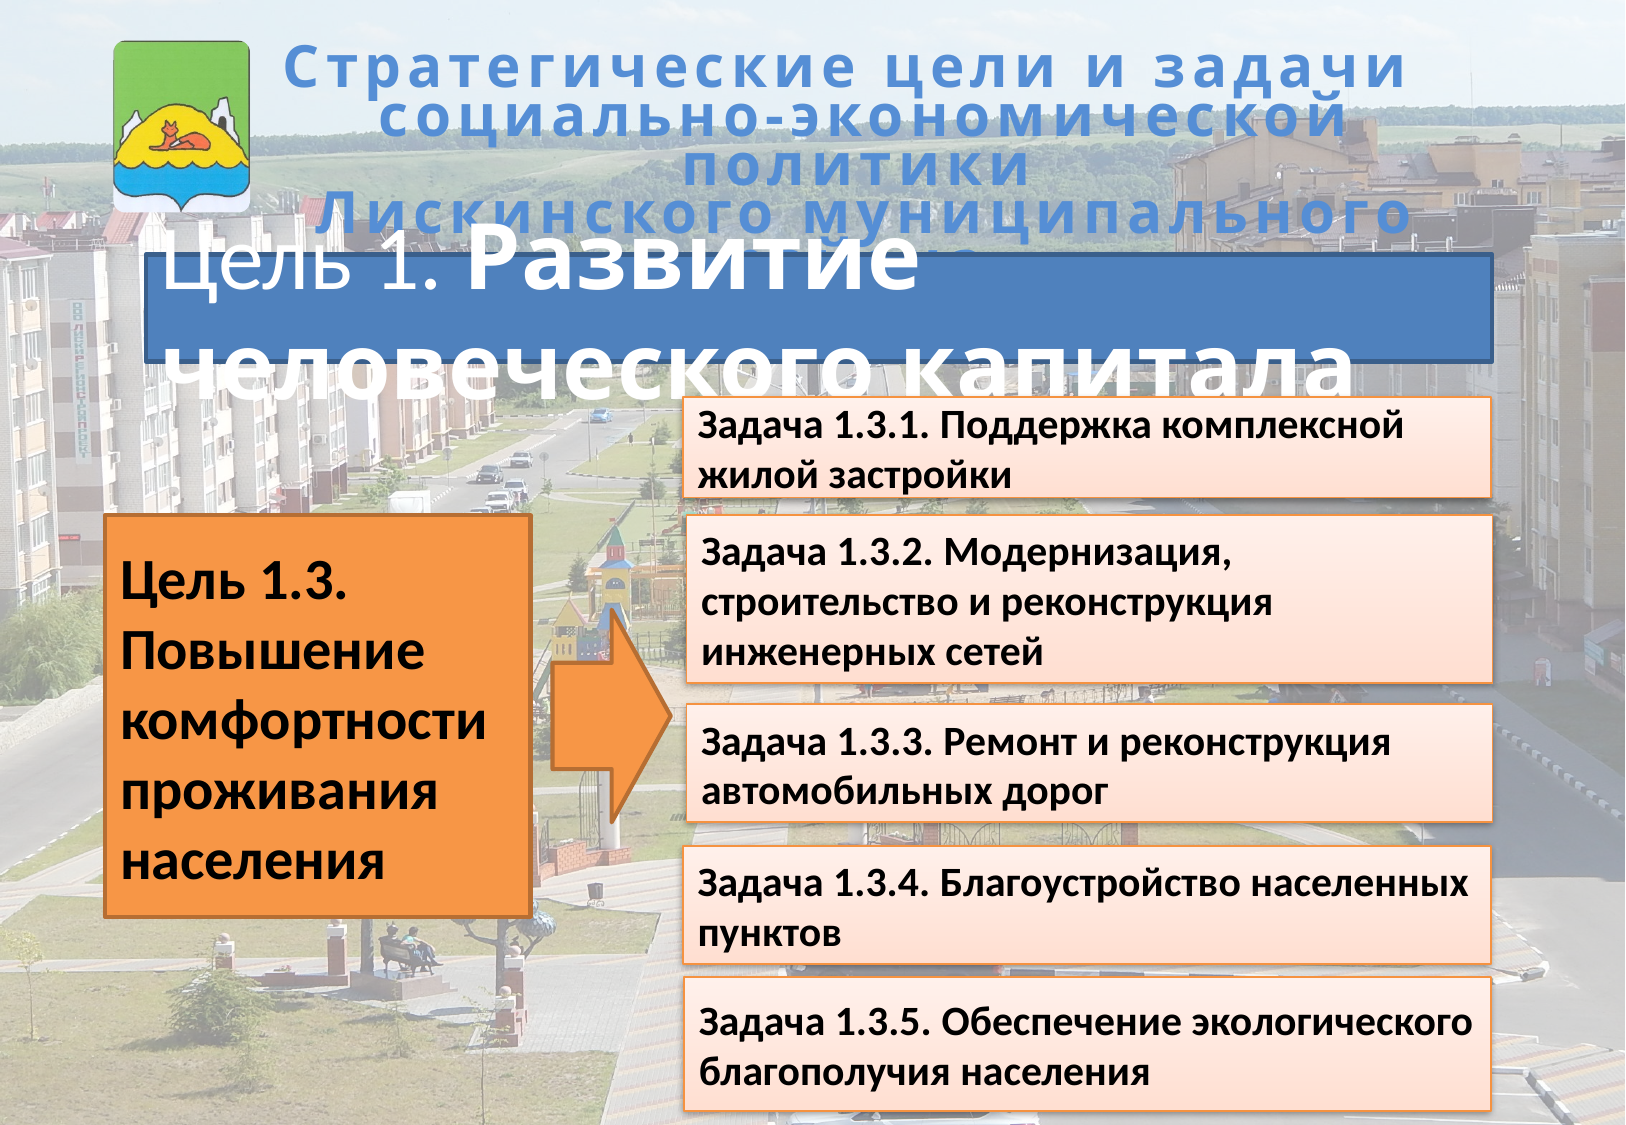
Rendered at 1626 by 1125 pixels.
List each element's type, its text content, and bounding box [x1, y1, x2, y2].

text_box Цель 1. Развитие человеческого капитала [144, 252, 1494, 364]
text_box Задача 1.3.5. Обеспечение экологического благополучия населения [683, 976, 1492, 1112]
text_box [550, 607, 673, 825]
text_box Задача 1.3.4. Благоустройство населенных пунктов [682, 845, 1492, 965]
text_box Задача 1.3.2. Модернизация, строительство и реконструкция инженерных сетей [686, 514, 1493, 684]
text_box Задача 1.3.1. Поддержка комплексной жилой застройки [682, 396, 1492, 498]
text_box Стратегические цели и задачи социально-экономической политики Лискинского муниципального района на период до 2035 года [181, 40, 1553, 350]
picture [113, 40, 251, 213]
text_box Цель 1.3. Повышение комфортности проживания населения [103, 513, 533, 919]
table_cell [0, 0, 1625, 1125]
text_box Задача 1.3.3. Ремонт и реконструкция автомобильных дорог [686, 703, 1493, 823]
